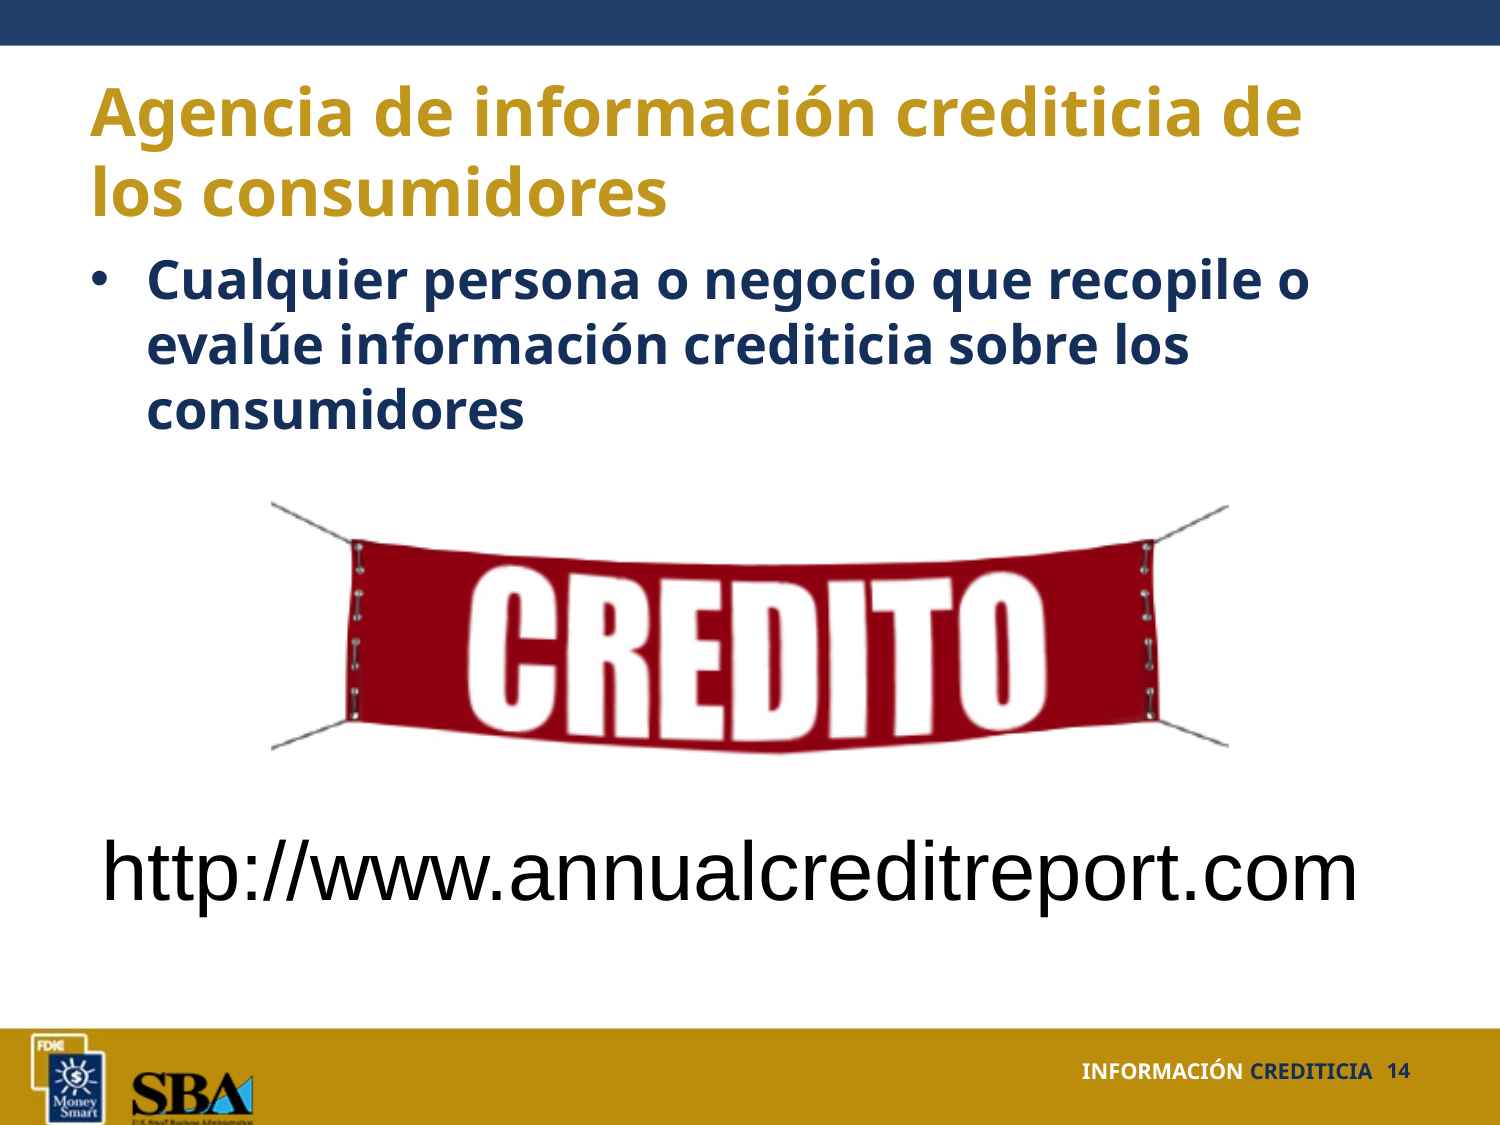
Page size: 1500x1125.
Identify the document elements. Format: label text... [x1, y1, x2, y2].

title Agencia de información crediticia de los consumidores [74, 62, 1426, 163]
picture [0, 0, 1500, 1125]
text_box http://www.annualcreditreport.com [49, 809, 1413, 925]
list Cualquier persona o negocio que recopile o evalúe información crediticia sobre los consumidores [74, 237, 1451, 651]
